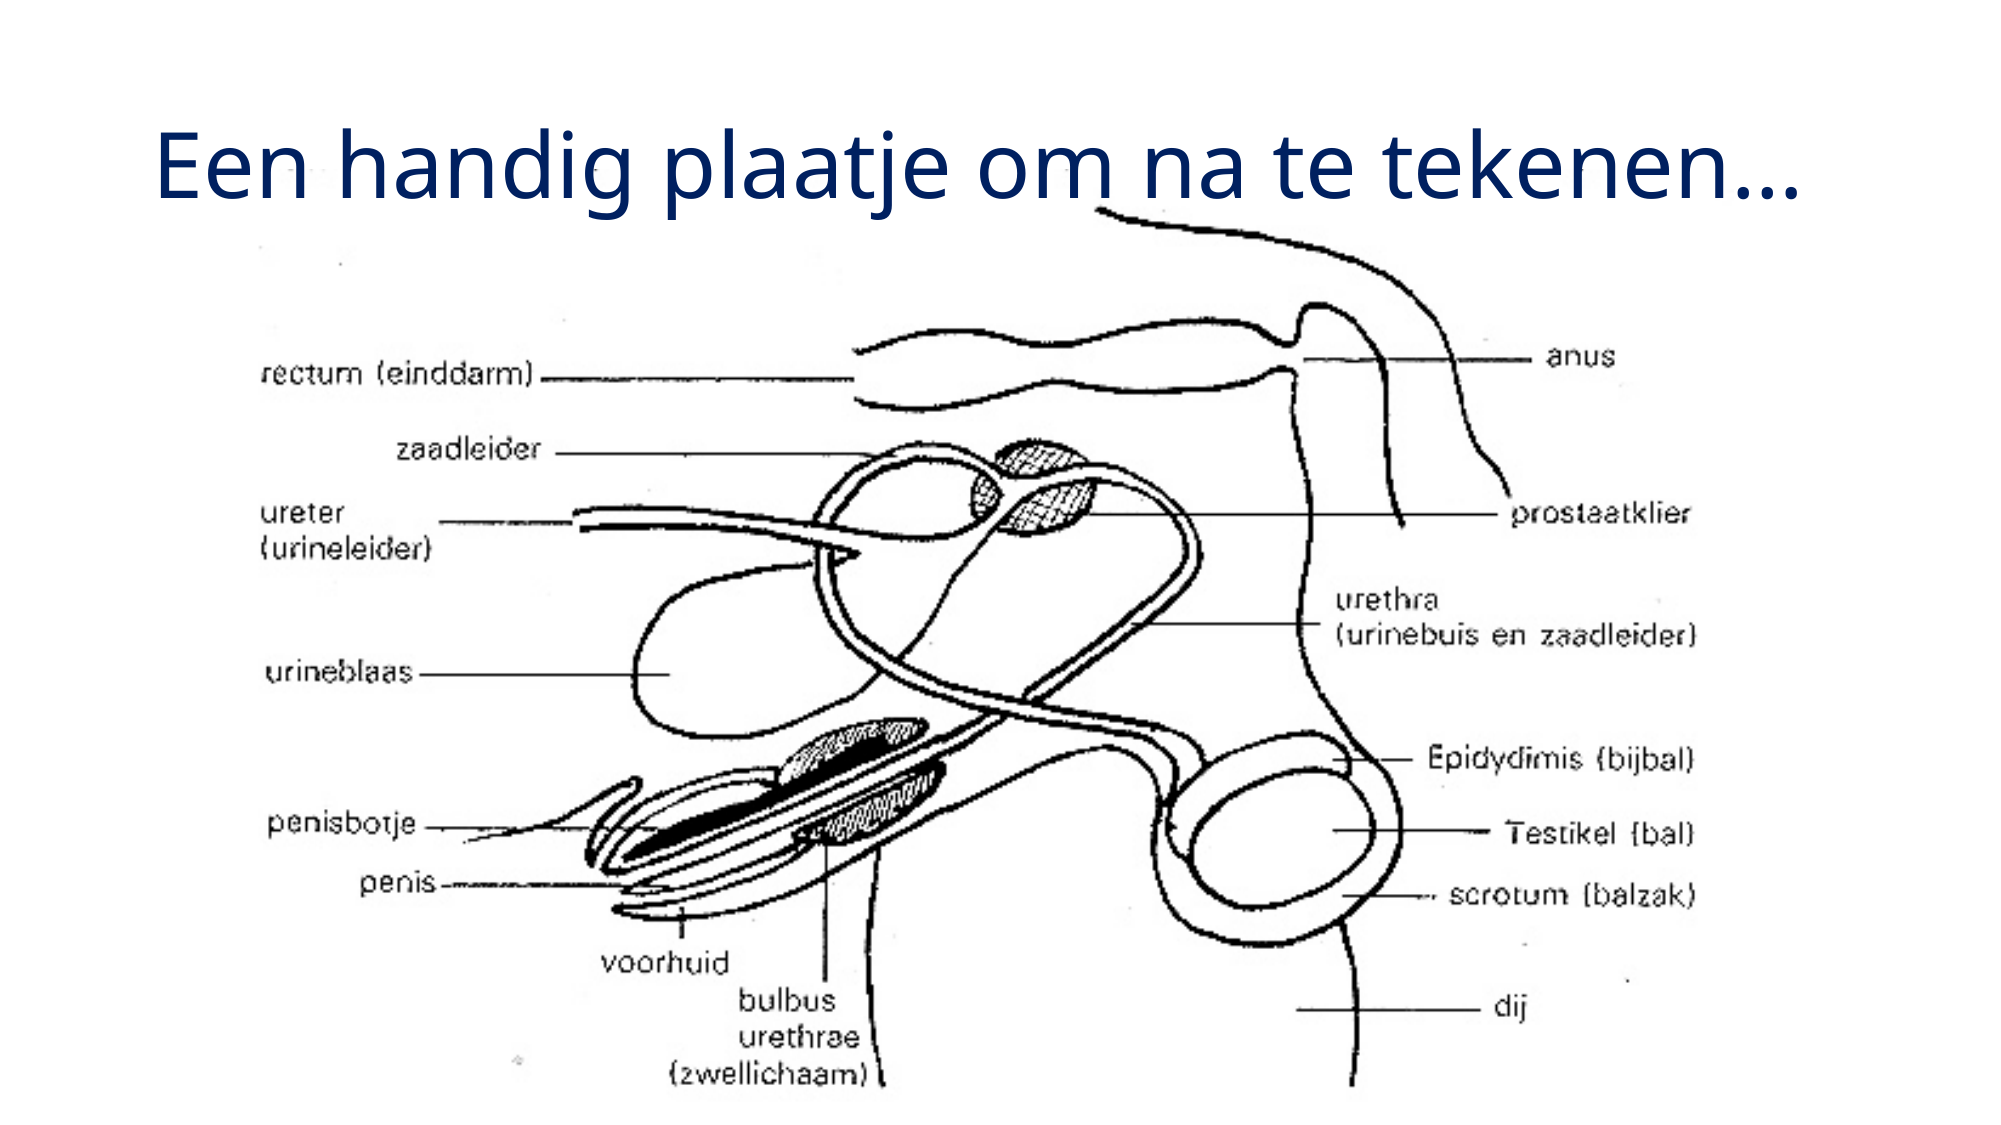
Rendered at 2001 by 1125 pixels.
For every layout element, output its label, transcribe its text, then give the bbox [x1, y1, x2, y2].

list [220, 169, 1734, 1125]
title Een handig plaatje om na te tekenen… [137, 59, 1863, 278]
